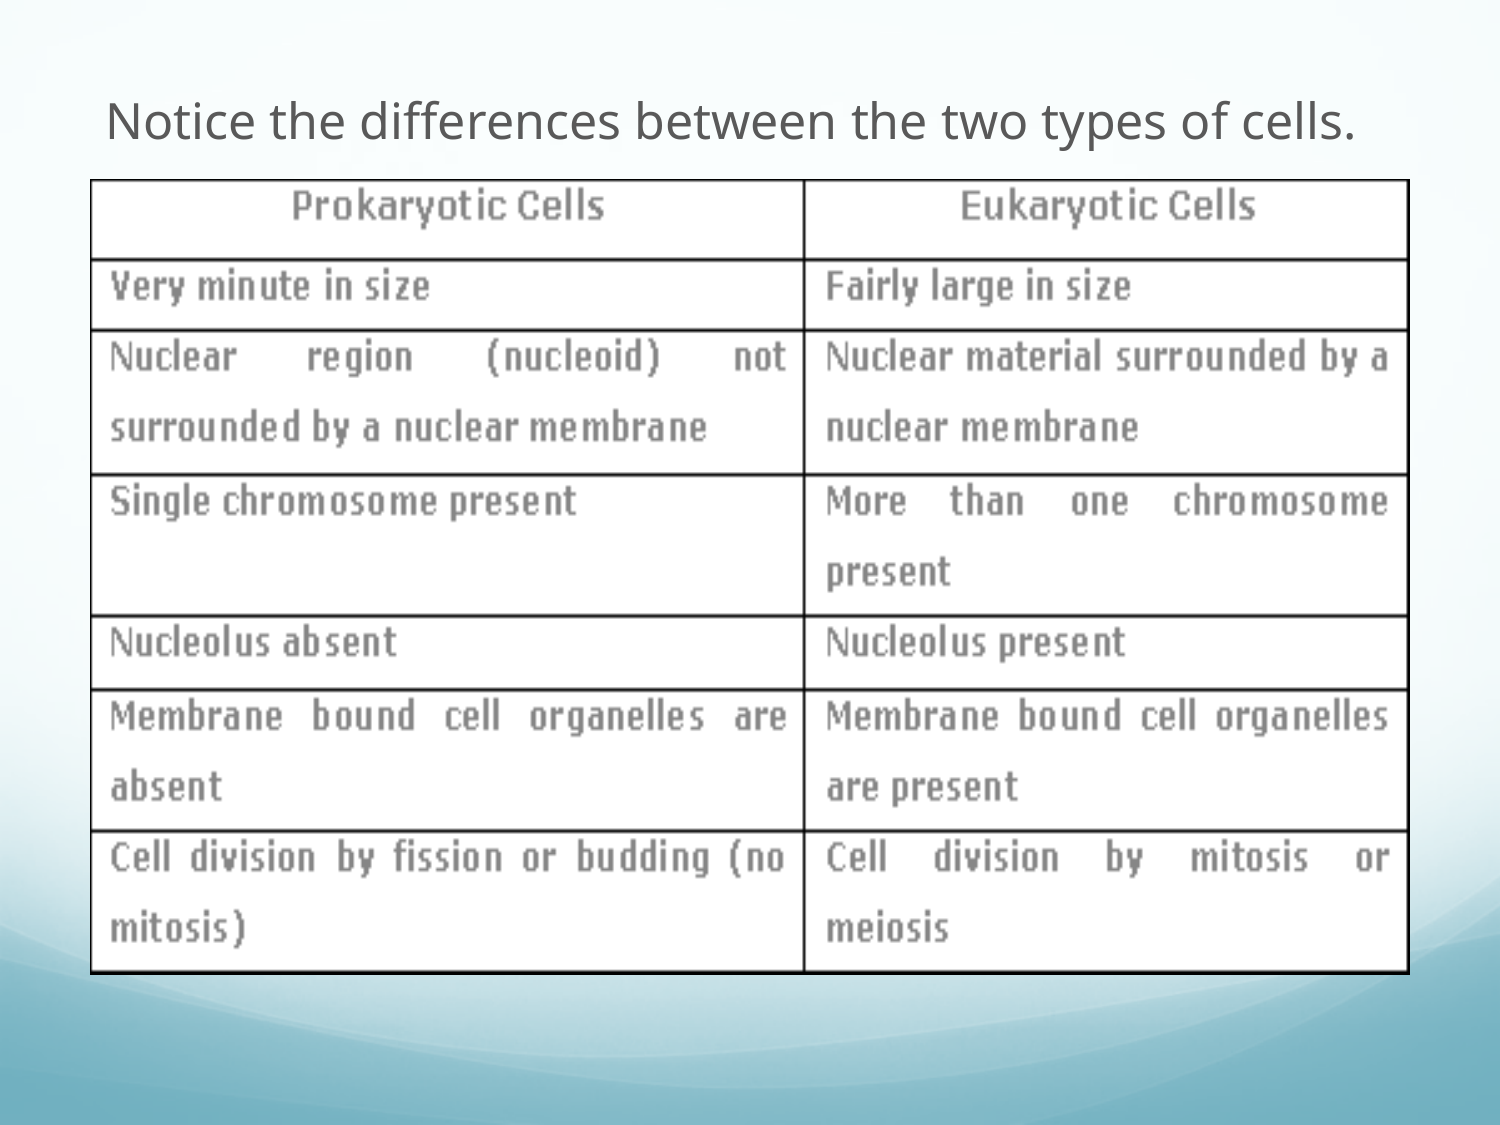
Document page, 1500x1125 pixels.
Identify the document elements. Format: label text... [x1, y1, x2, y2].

picture [89, 179, 1410, 976]
list Notice the differences between the two types of cells. [90, 81, 1410, 177]
